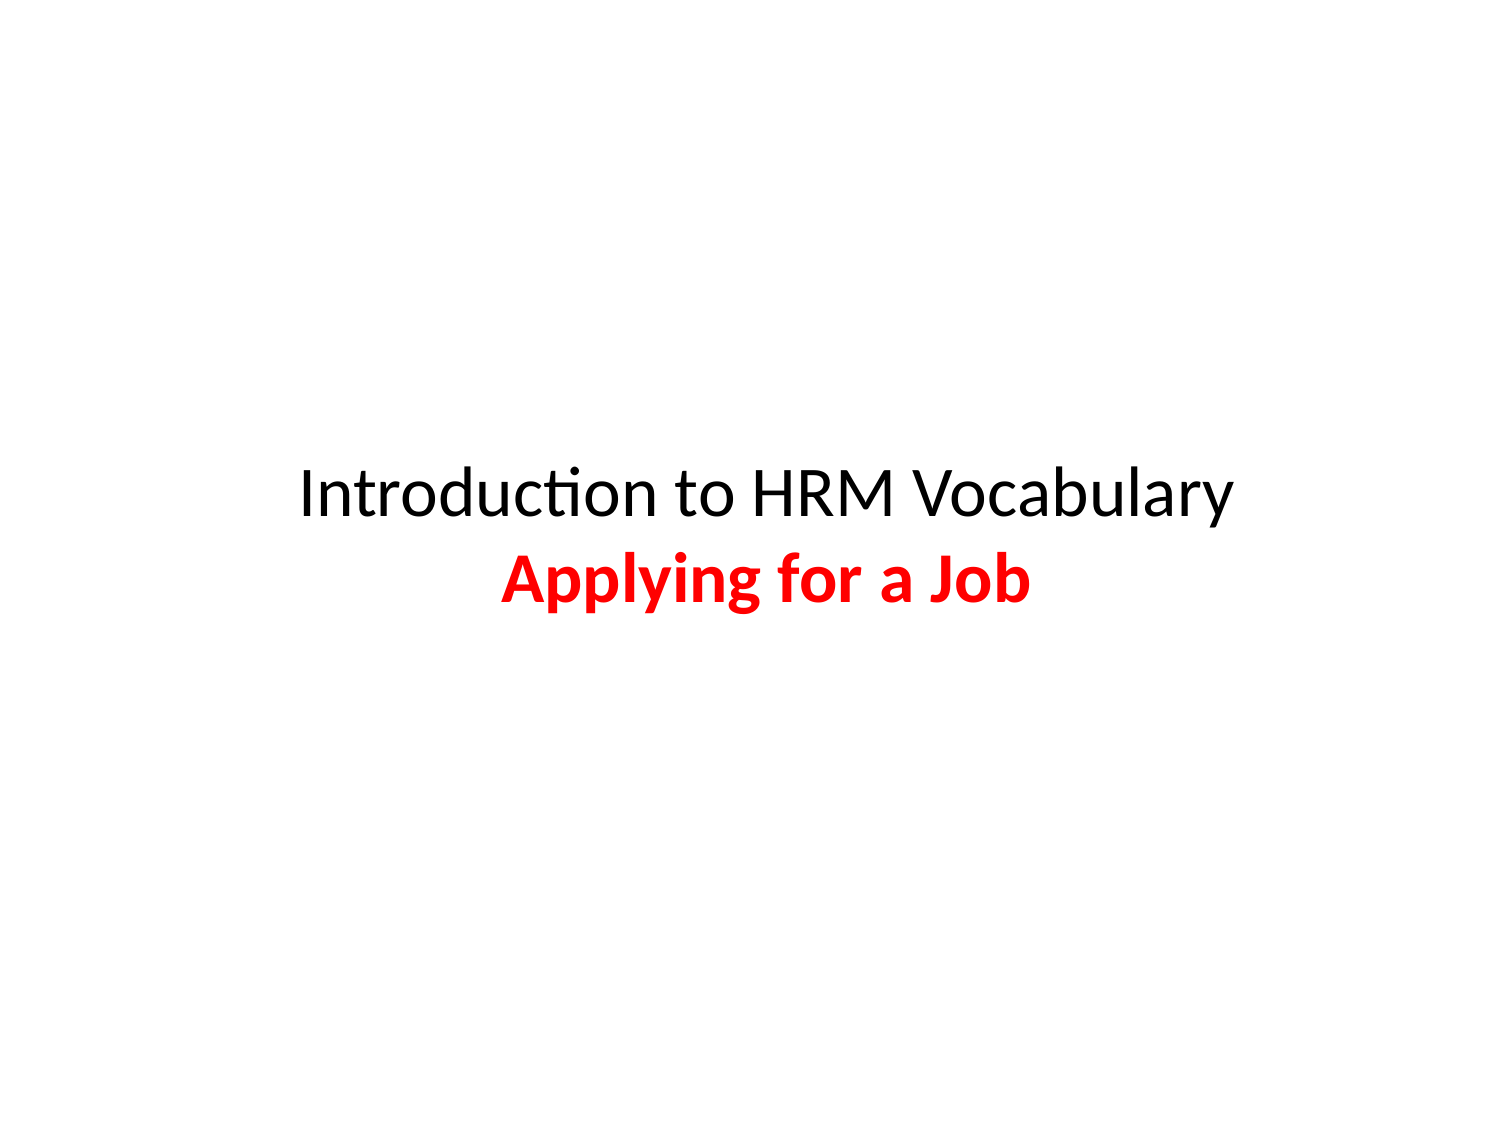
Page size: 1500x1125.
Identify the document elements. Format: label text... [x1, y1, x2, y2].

title Introduction to HRM Vocabulary Applying for a Job [99, 437, 1450, 625]
